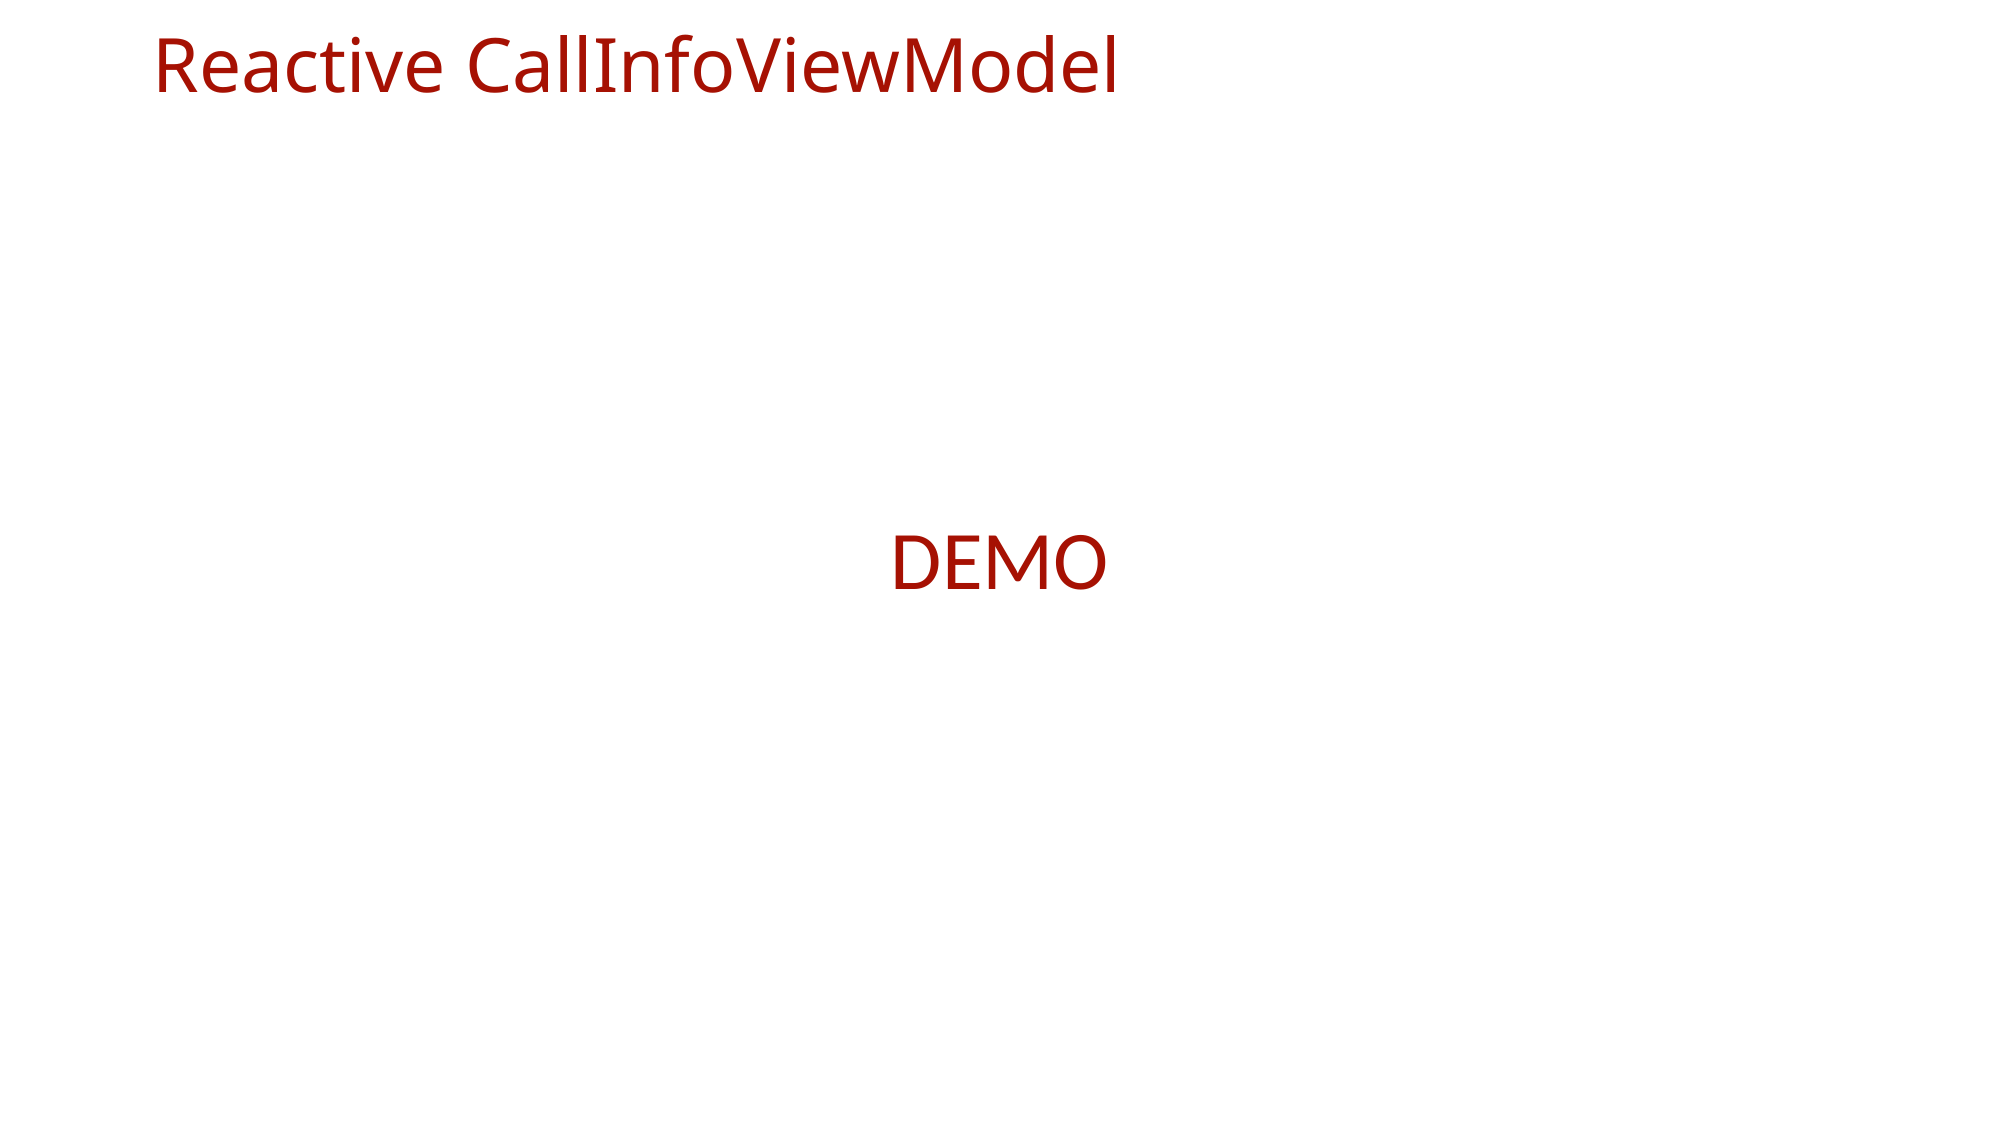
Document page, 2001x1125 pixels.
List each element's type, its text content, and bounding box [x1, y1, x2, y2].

title Reactive CallInfoViewModel [137, 3, 1863, 135]
list DEMO [137, 205, 1863, 920]
